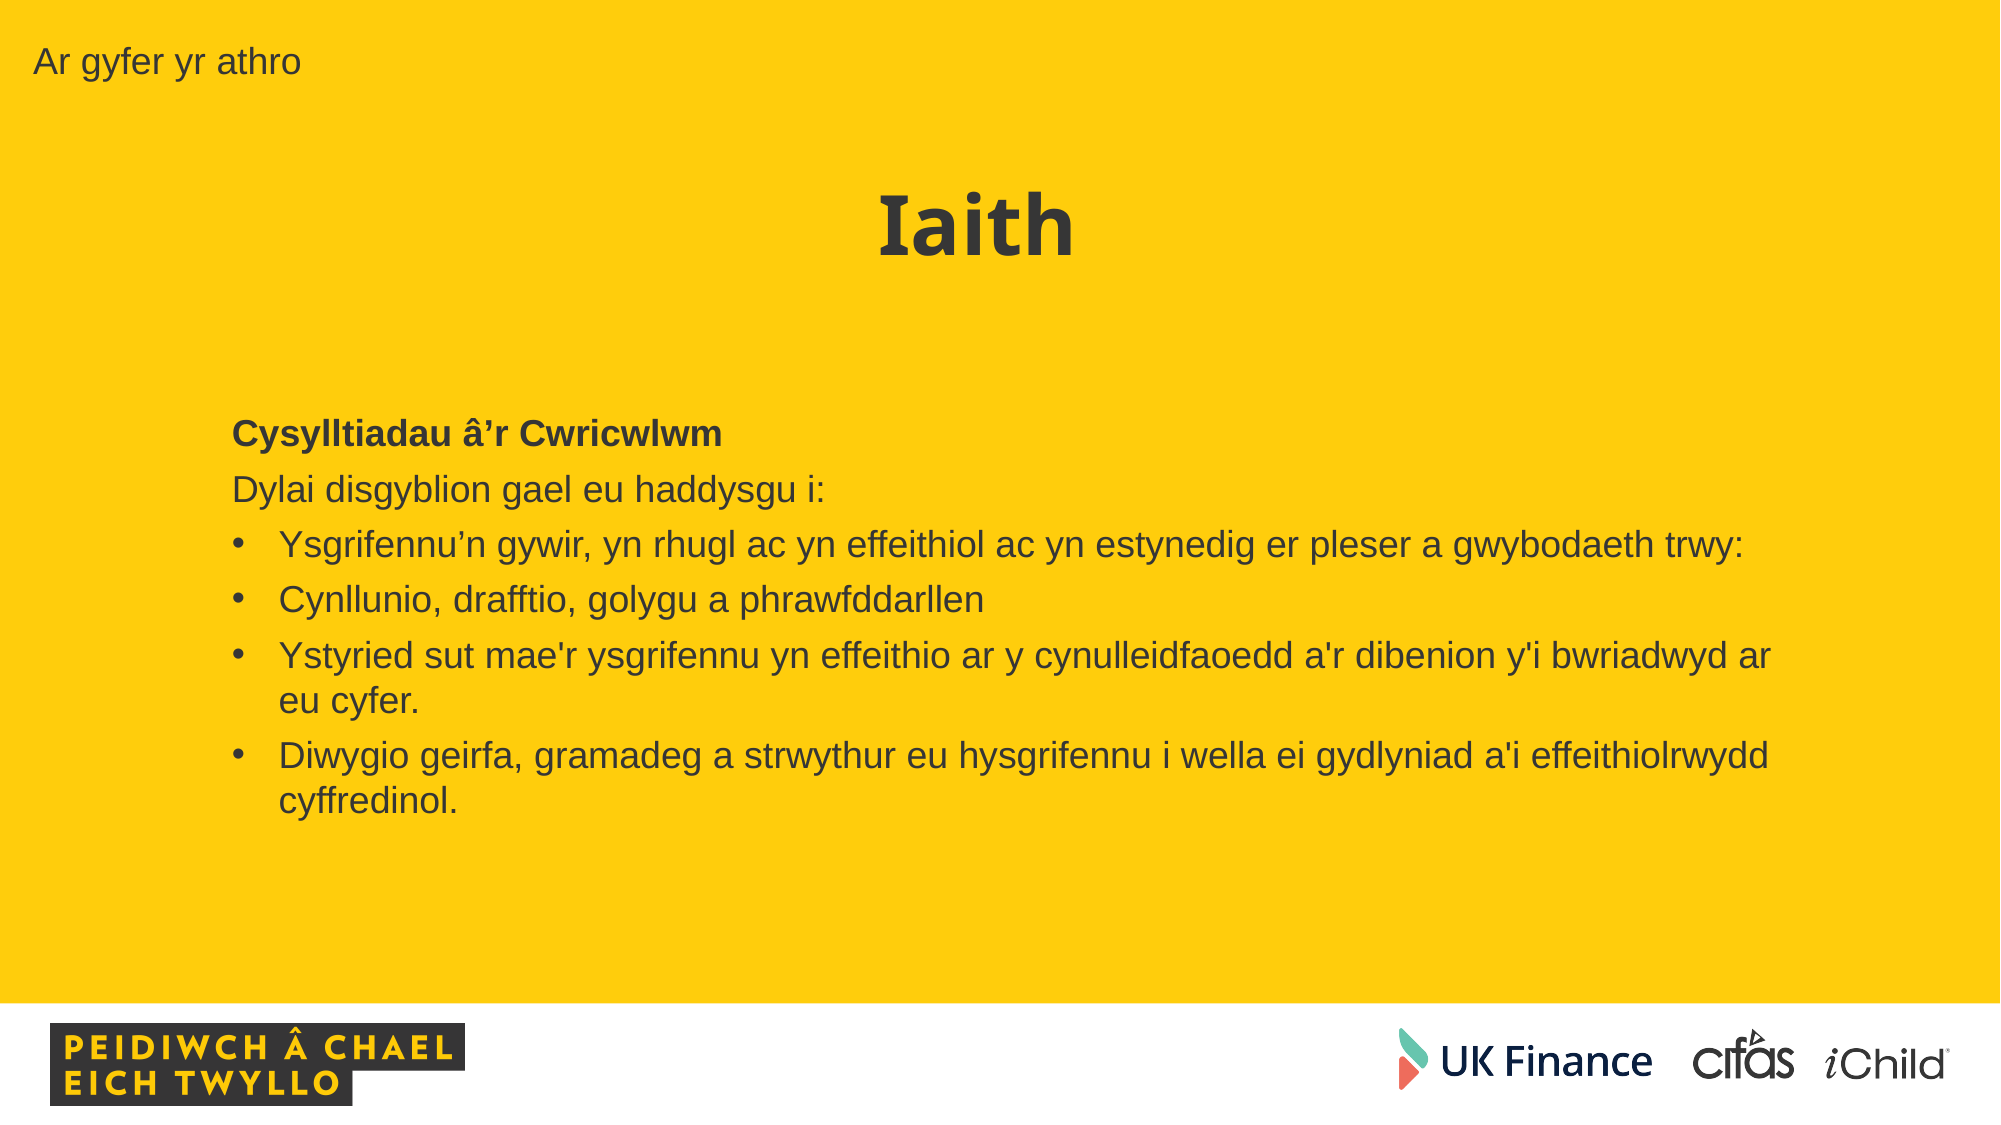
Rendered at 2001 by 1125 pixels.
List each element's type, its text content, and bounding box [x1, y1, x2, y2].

picture [1685, 1018, 1950, 1097]
text_box [0, 1002, 2000, 1125]
title Iaith [0, 129, 2000, 328]
text_box Ar gyfer yr athro [18, 29, 357, 90]
text_box Cysylltiadau â’r Cwricwlwm Dylai disgyblion gael eu haddysgu i: Ysgrifennu’n gywir, yn rhugl ac yn effeithiol ac yn estynedig er pleser a gwybodaeth trwy: Cynllunio, drafftio, golygu a phrawfddarllen Ystyried sut mae'r ysgrifennu yn effeithio ar y cynulleidfaoedd a'r dibenion y'i bwriadwyd ar eu cyfer. Diwygio geirfa, gramadeg a strwythur eu hysgrifennu i wella ei gydlyniad a'i effeithiolrwydd cyffredinol. [217, 401, 1819, 904]
picture [50, 1023, 465, 1106]
picture [1398, 1028, 1652, 1090]
